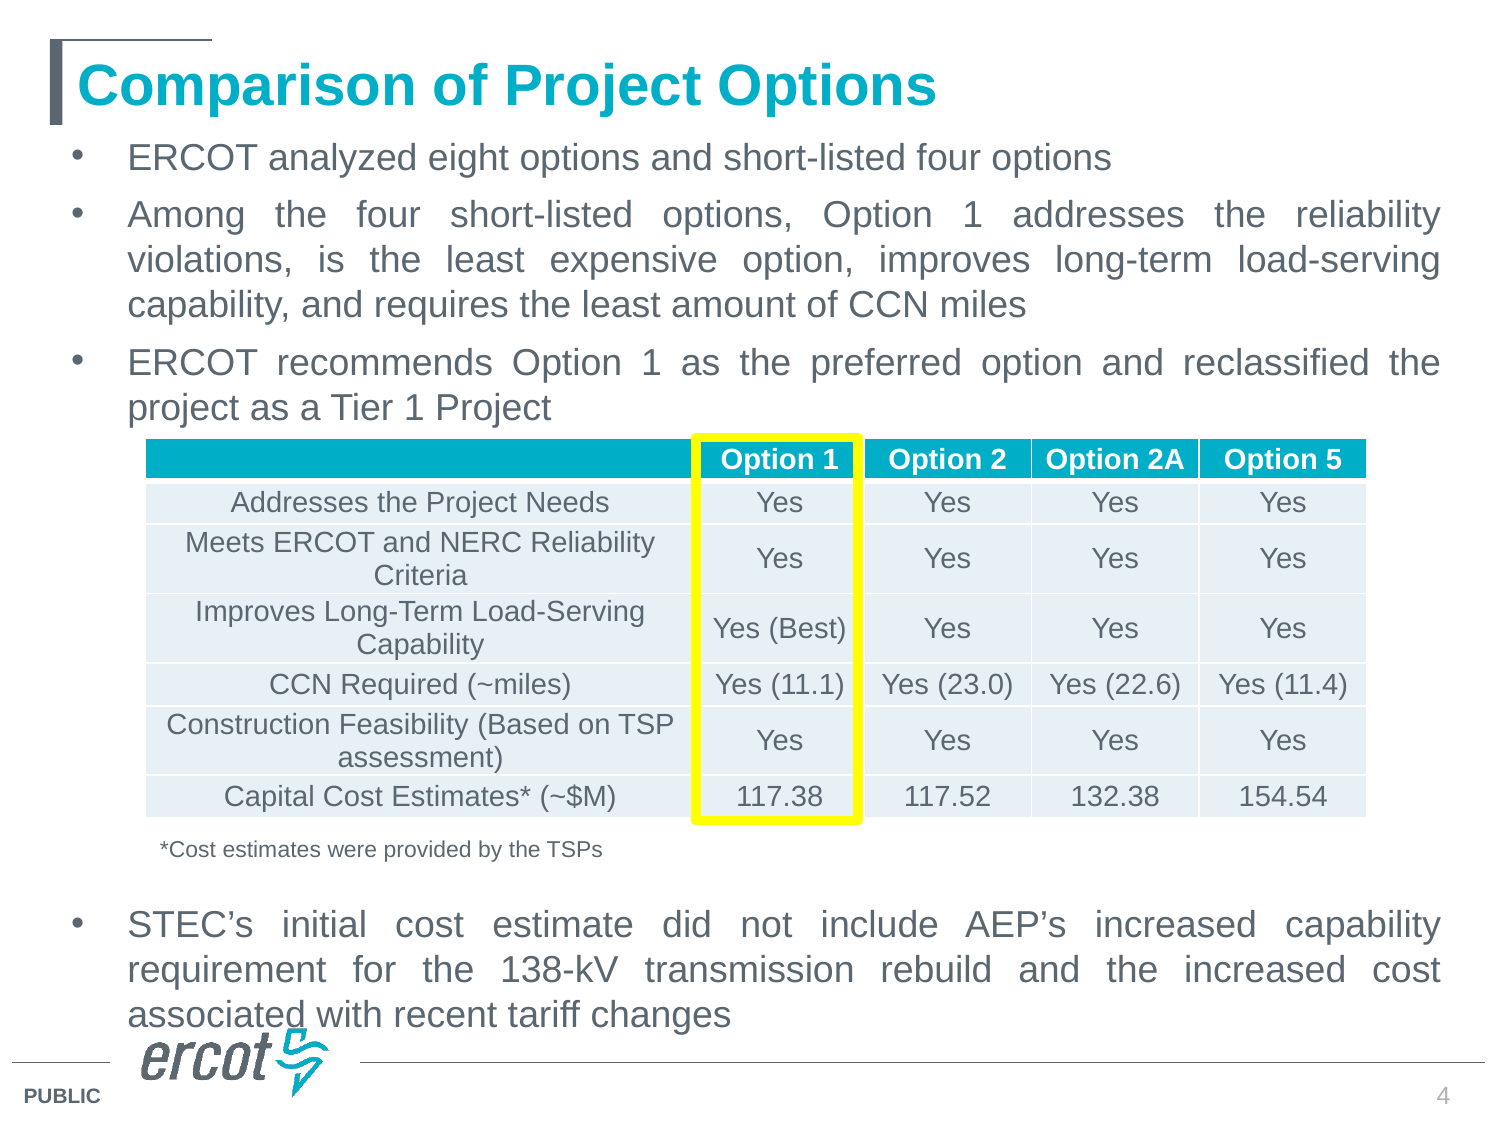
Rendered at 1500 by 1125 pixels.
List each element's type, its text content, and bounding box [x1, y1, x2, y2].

table_cell Meets ERCOT and NERC Reliability Criteria [146, 525, 694, 593]
table_cell Yes (23.0) [865, 664, 1031, 705]
table_header Option 5 [1200, 439, 1366, 478]
table_cell Yes [1200, 707, 1366, 774]
text_box [694, 436, 860, 823]
title Comparison of Project Options [62, 39, 1450, 125]
table_cell Yes [1200, 484, 1366, 523]
table_cell Yes [865, 484, 1031, 523]
table_cell Yes [865, 707, 1031, 774]
table_cell Yes [1032, 594, 1198, 662]
table_cell Capital Cost Estimates* (~$M) [146, 776, 694, 817]
table_cell Yes (22.6) [1032, 664, 1198, 705]
table_cell Yes [865, 525, 1031, 593]
table_header [146, 439, 694, 478]
table_cell Construction Feasibility (Based on TSP assessment) [146, 707, 694, 774]
table_cell CCN Required (~miles) [146, 664, 694, 705]
table_cell Yes [1032, 707, 1198, 774]
table_cell Yes [1032, 484, 1198, 523]
table_cell Yes (11.4) [1200, 664, 1366, 705]
table_cell Addresses the Project Needs [146, 484, 694, 523]
table_header Option 2 [865, 439, 1031, 478]
table_cell Improves Long-Term Load-Serving Capability [146, 594, 694, 662]
table_header Option 2A [1032, 439, 1198, 478]
table_cell 117.52 [865, 776, 1031, 817]
text_box *Cost estimates were provided by the TSPs [143, 819, 1335, 879]
table_cell Yes [1032, 525, 1198, 593]
list ERCOT analyzed eight options and short-listed four options Among the four short-listed options, Option 1 addresses the reliability violations, is the least expensive option, improves long-term load-serving capability, and requires the least amount of CCN miles ERCOT recommends Option 1 as the preferred option and reclassified the project as a Tier 1 Project STEC’s initial cost estimate did not include AEP’s increased capability requirement for the 138-kV transmission rebuild and the increased cost associated with recent tariff changes [56, 125, 1457, 1068]
table_cell Yes [1200, 525, 1366, 593]
slide_number 4 [1400, 1076, 1488, 1113]
table_cell 132.38 [1032, 776, 1198, 817]
table_cell Yes [1200, 594, 1366, 662]
table_cell 154.54 [1200, 776, 1366, 817]
table_cell Yes [865, 594, 1031, 662]
picture [137, 1068, 332, 1100]
